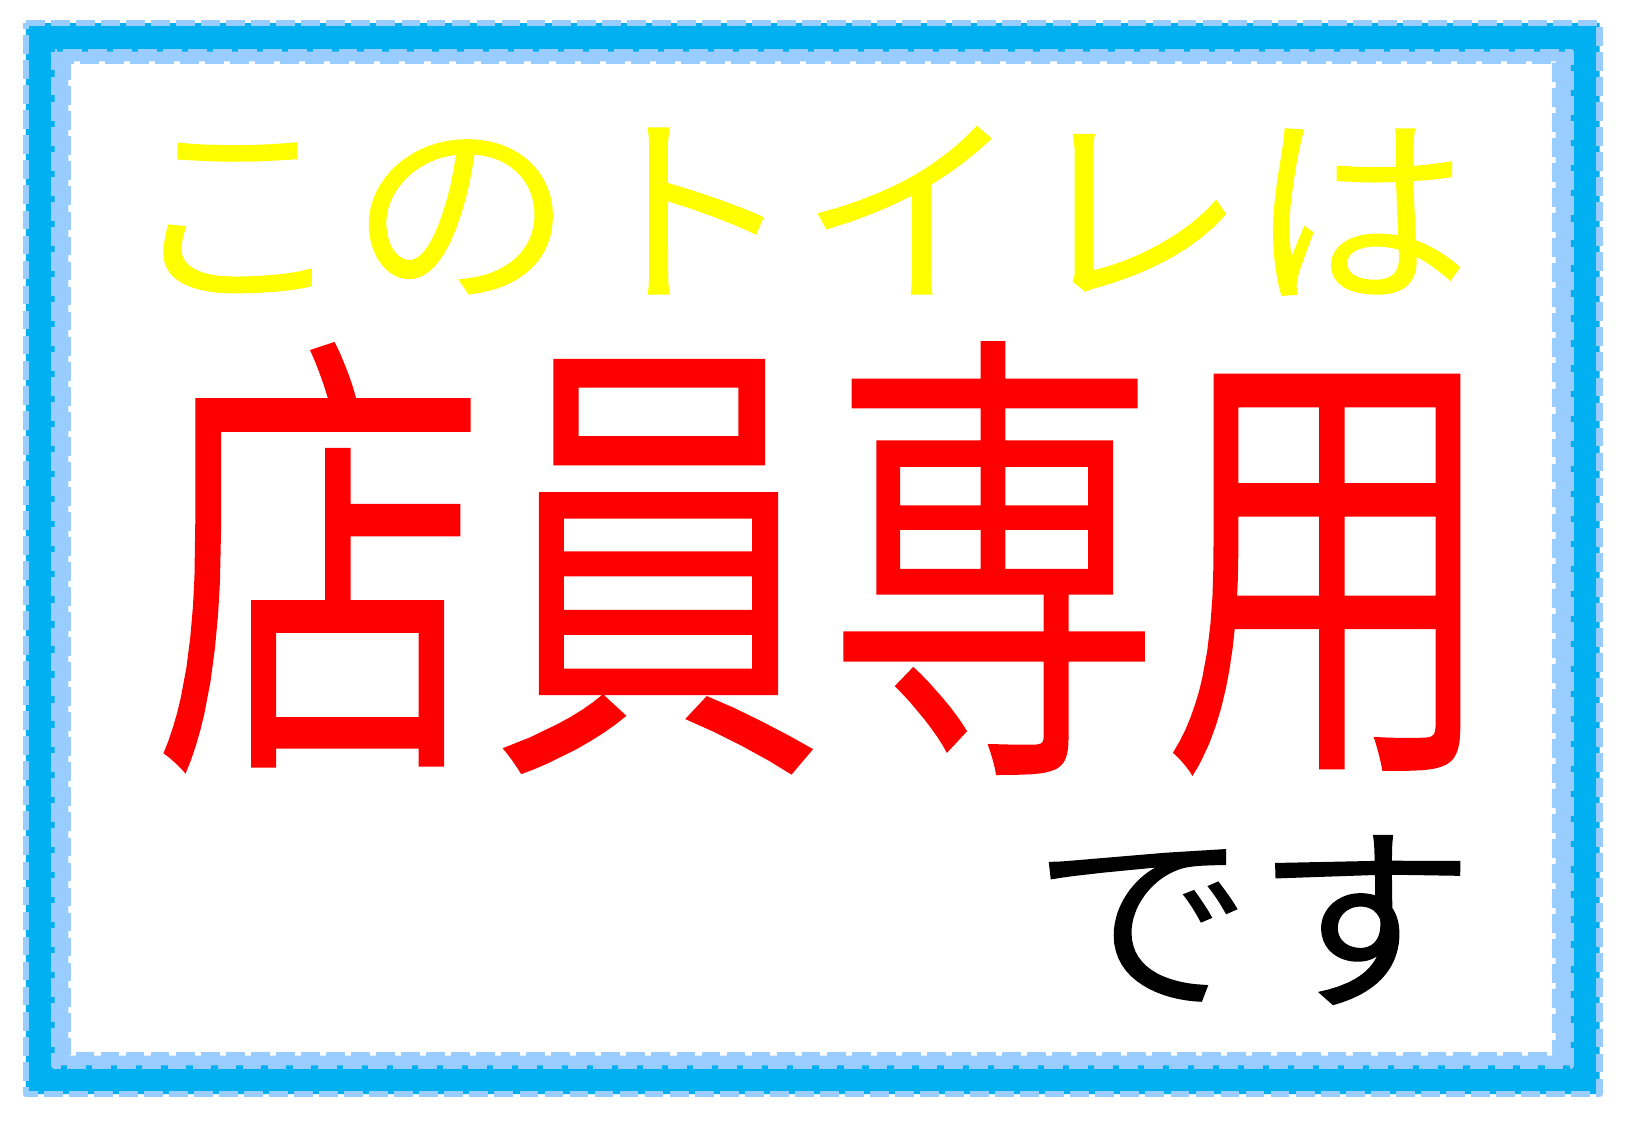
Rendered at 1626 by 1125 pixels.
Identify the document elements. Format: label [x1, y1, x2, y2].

text_box [24, 21, 1602, 1096]
text_box [55, 52, 1570, 1065]
